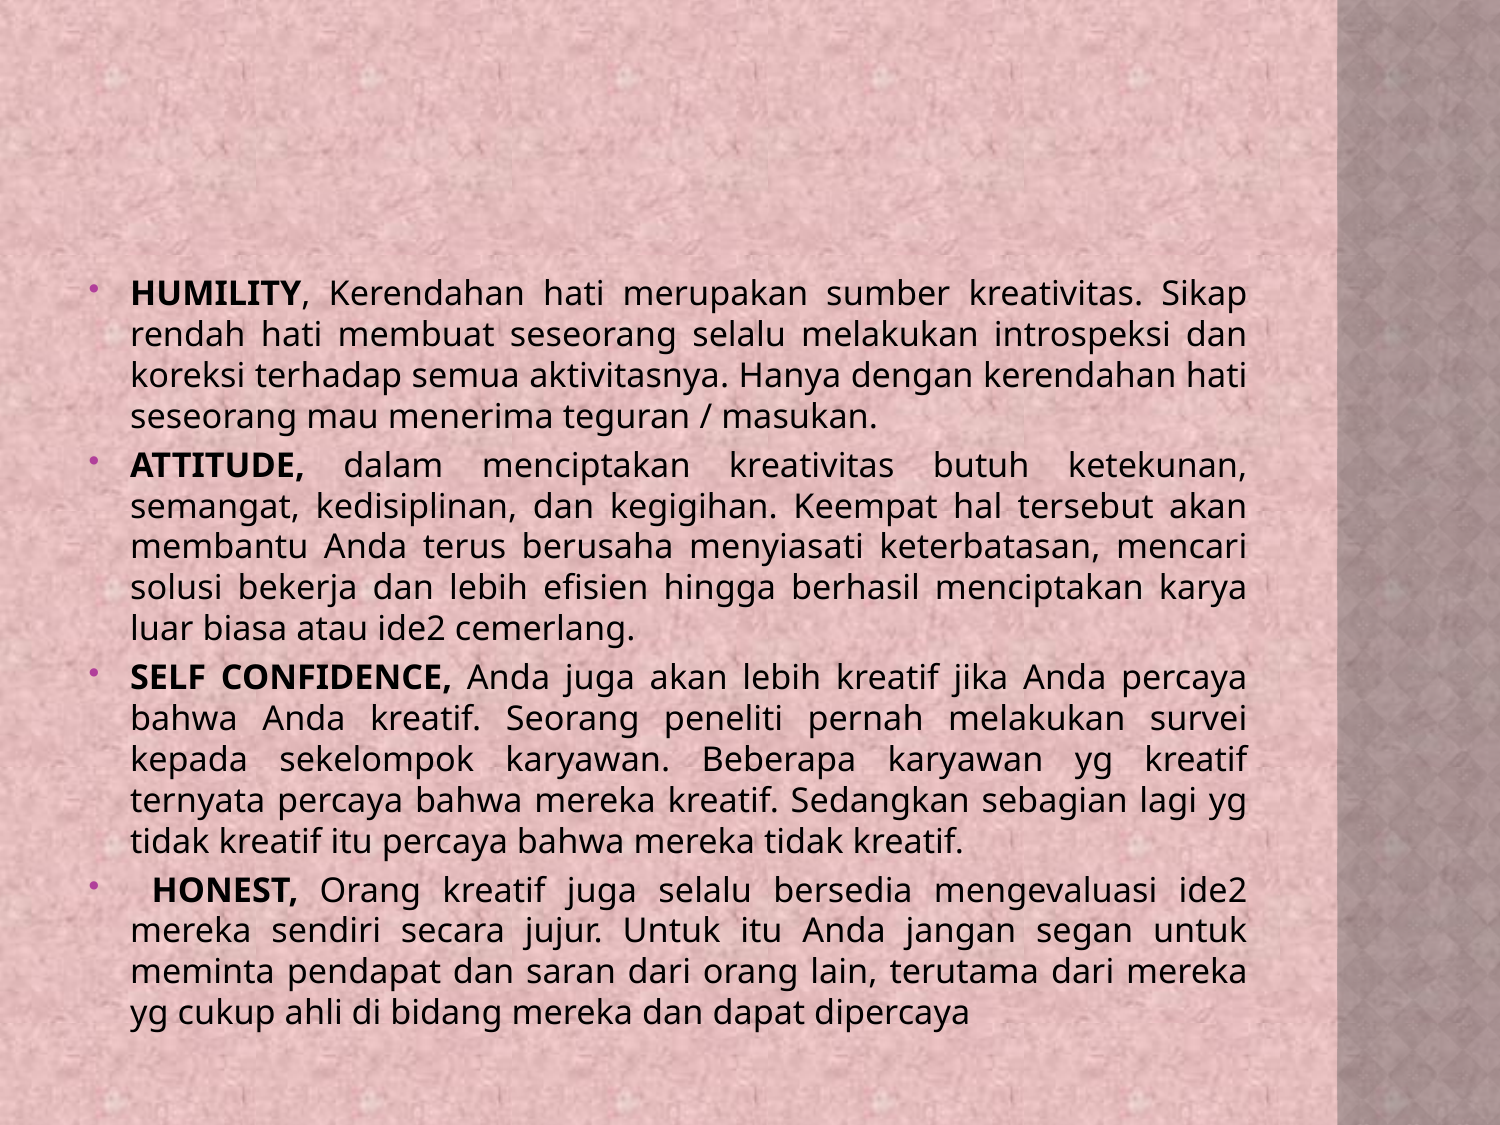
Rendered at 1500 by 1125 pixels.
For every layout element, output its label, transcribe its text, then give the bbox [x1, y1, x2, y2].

list HUMILITY, Kerendahan hati merupakan sumber kreativitas. Sikap rendah hati membuat seseorang selalu melakukan introspeksi dan koreksi terhadap semua aktivitasnya. Hanya dengan kerendahan hati seseorang mau menerima teguran / masukan. ATTITUDE, dalam menciptakan kreativitas butuh ketekunan, semangat, kedisiplinan, dan kegigihan. Keempat hal tersebut akan membantu Anda terus berusaha menyiasati keterbatasan, mencari solusi bekerja dan lebih efisien hingga berhasil menciptakan karya luar biasa atau ide2 cemerlang. SELF CONFIDENCE, Anda juga akan lebih kreatif jika Anda percaya bahwa Anda kreatif. Seorang peneliti pernah melakukan survei kepada sekelompok karyawan. Beberapa karyawan yg kreatif ternyata percaya bahwa mereka kreatif. Sedangkan sebagian lagi yg tidak kreatif itu percaya bahwa mereka tidak kreatif. HONEST, Orang kreatif juga selalu bersedia mengevaluasi ide2 mereka sendiri secara jujur. Untuk itu Anda jangan segan untuk meminta pendapat dan saran dari orang lain, terutama dari mereka yg cukup ahli di bidang mereka dan dapat dipercaya [75, 264, 1263, 1059]
picture [0, 0, 1500, 1125]
